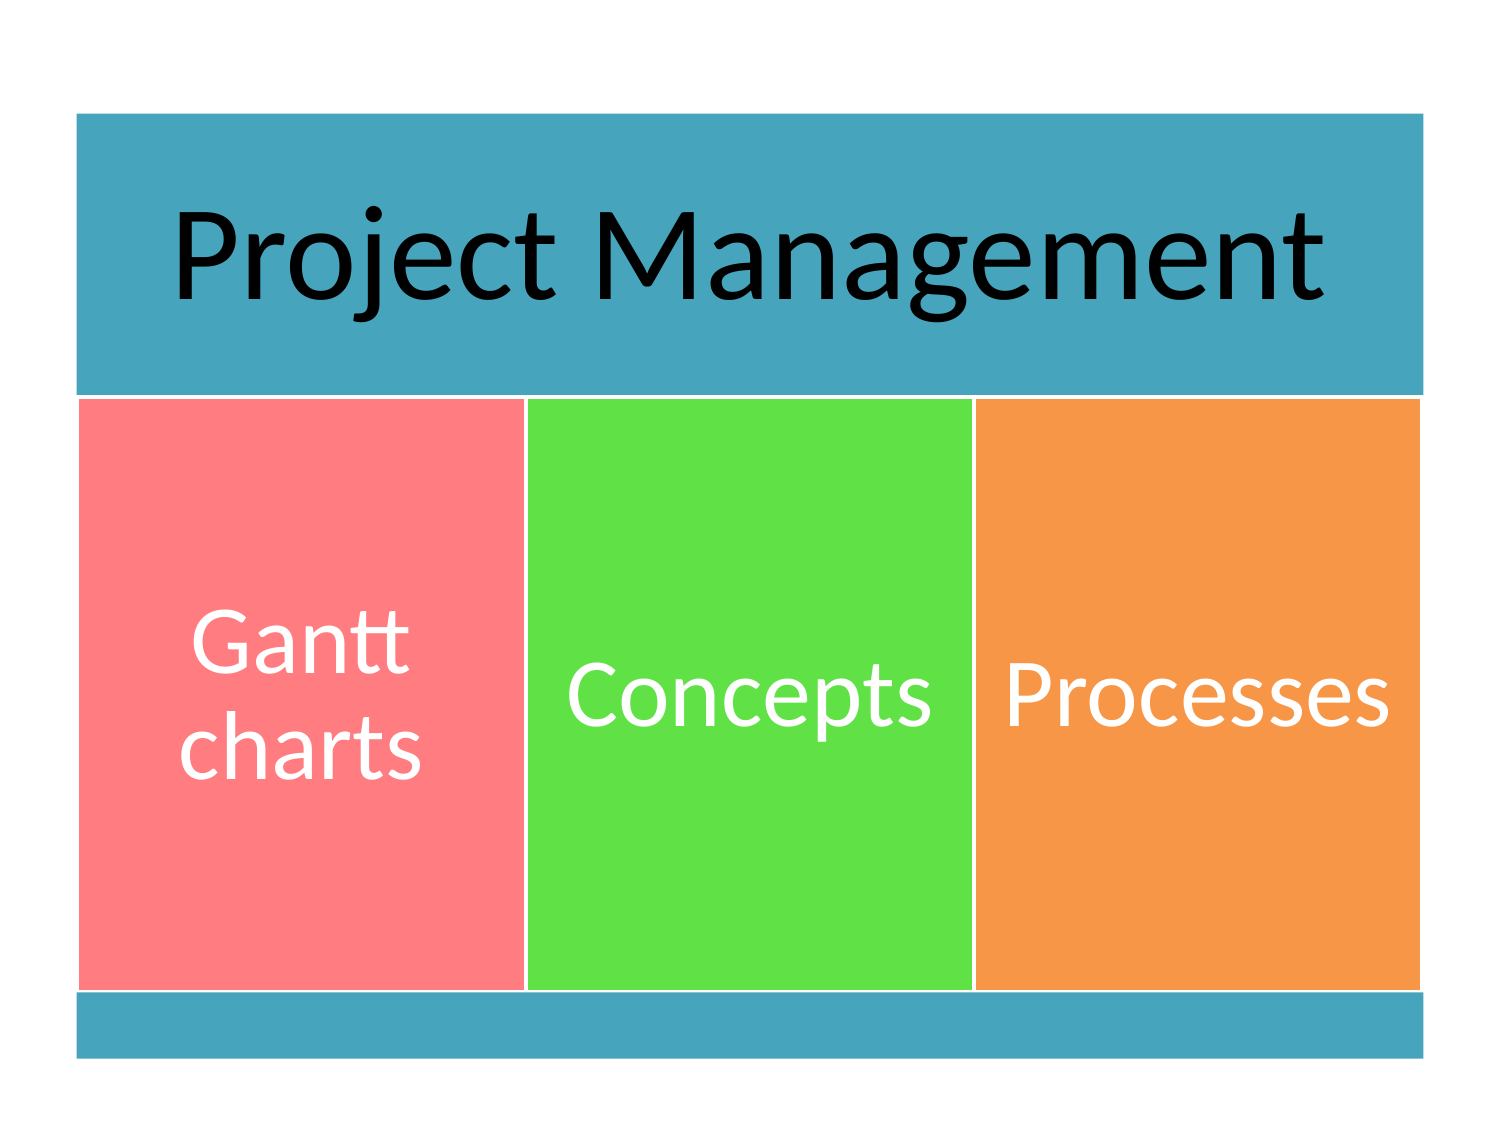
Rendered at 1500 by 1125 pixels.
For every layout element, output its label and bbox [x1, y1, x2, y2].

text_box [76, 113, 1424, 1059]
